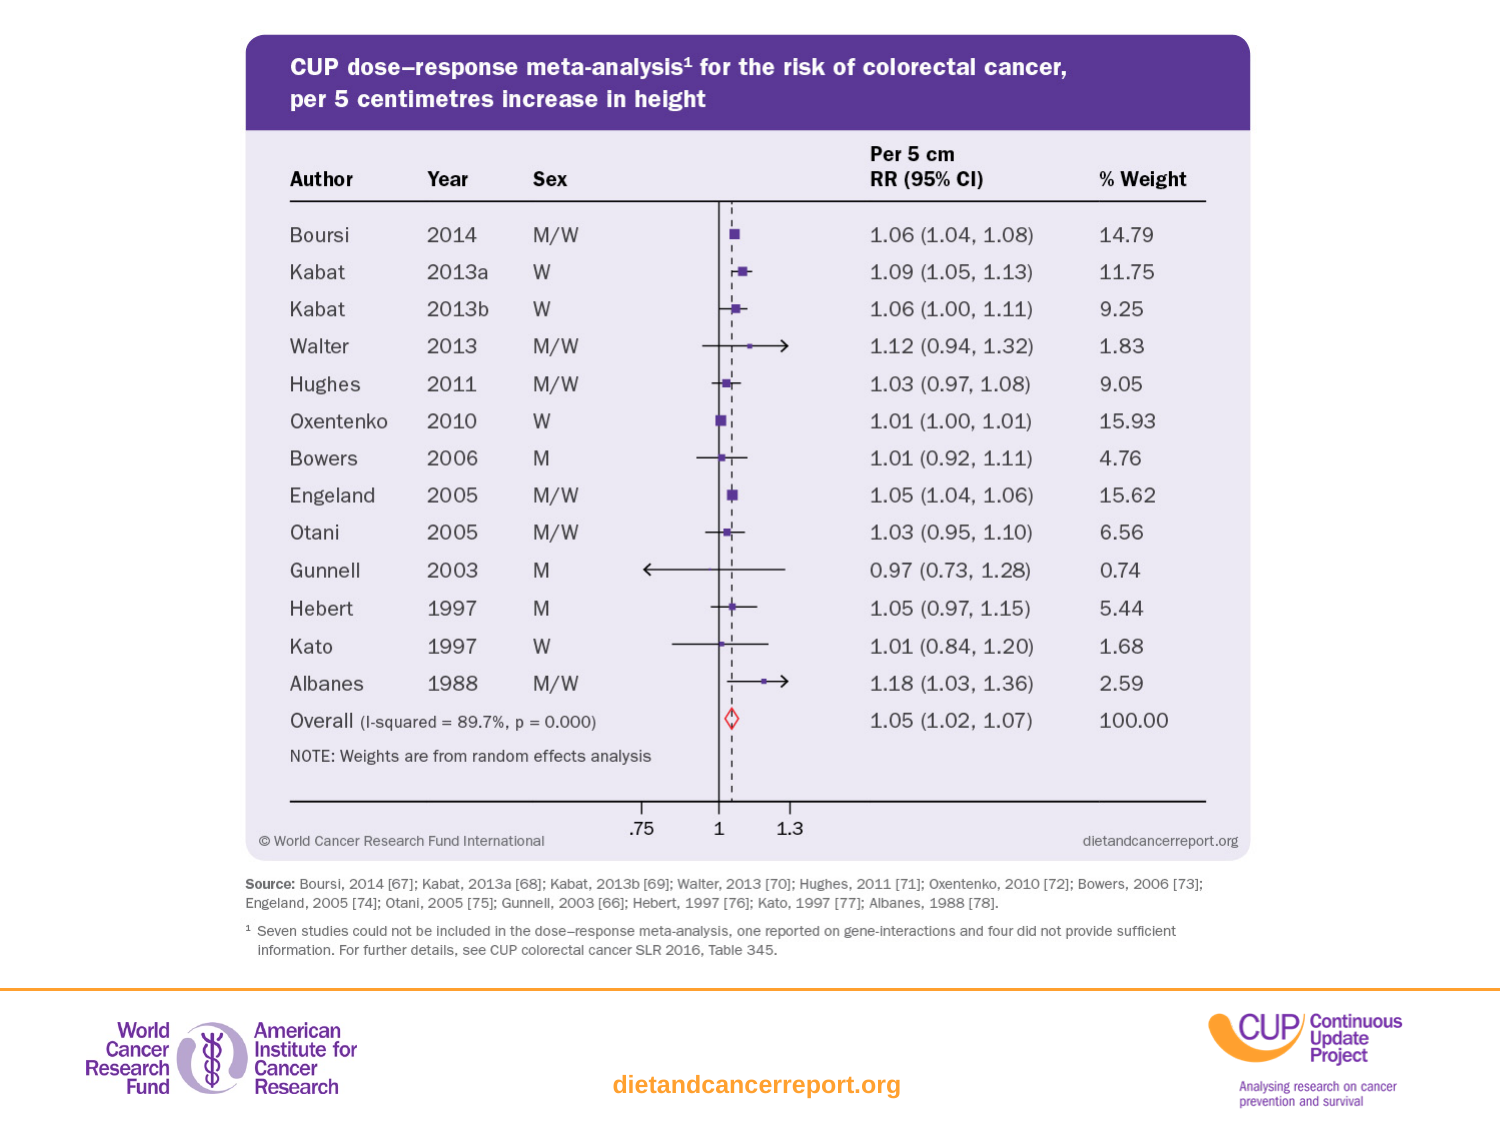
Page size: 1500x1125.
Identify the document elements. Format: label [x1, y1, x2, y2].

picture [1207, 1013, 1403, 1109]
picture [216, 5, 1280, 985]
picture [86, 1022, 357, 1094]
